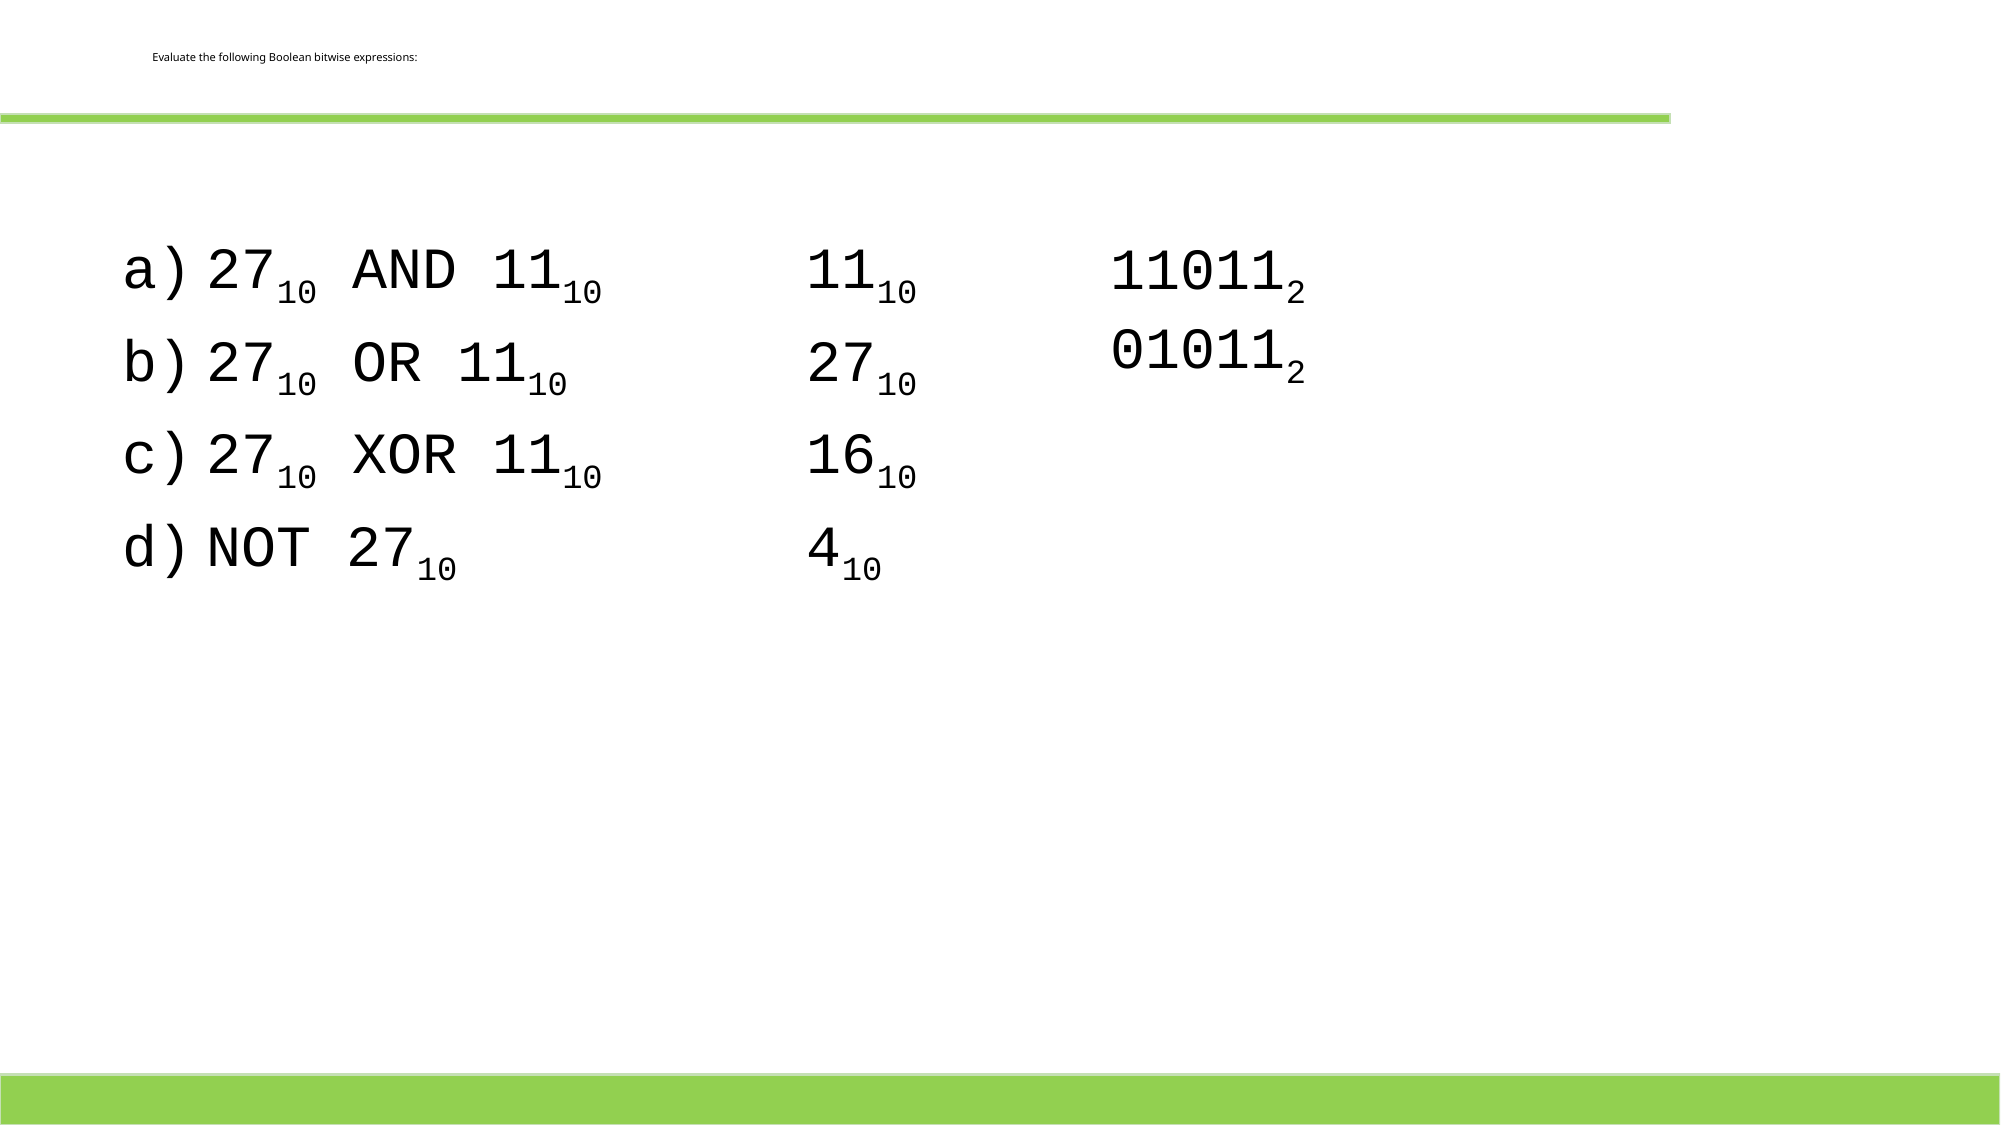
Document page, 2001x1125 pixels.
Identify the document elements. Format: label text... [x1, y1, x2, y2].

title Evaluate the following Boolean bitwise expressions: [137, 44, 1887, 72]
list 2710 AND 1110 1110 2710 OR 1110 2710 2710 XOR 1110 1610 NOT 2710 410 [107, 223, 1833, 938]
text_box 110112 010112 [1096, 223, 1646, 398]
